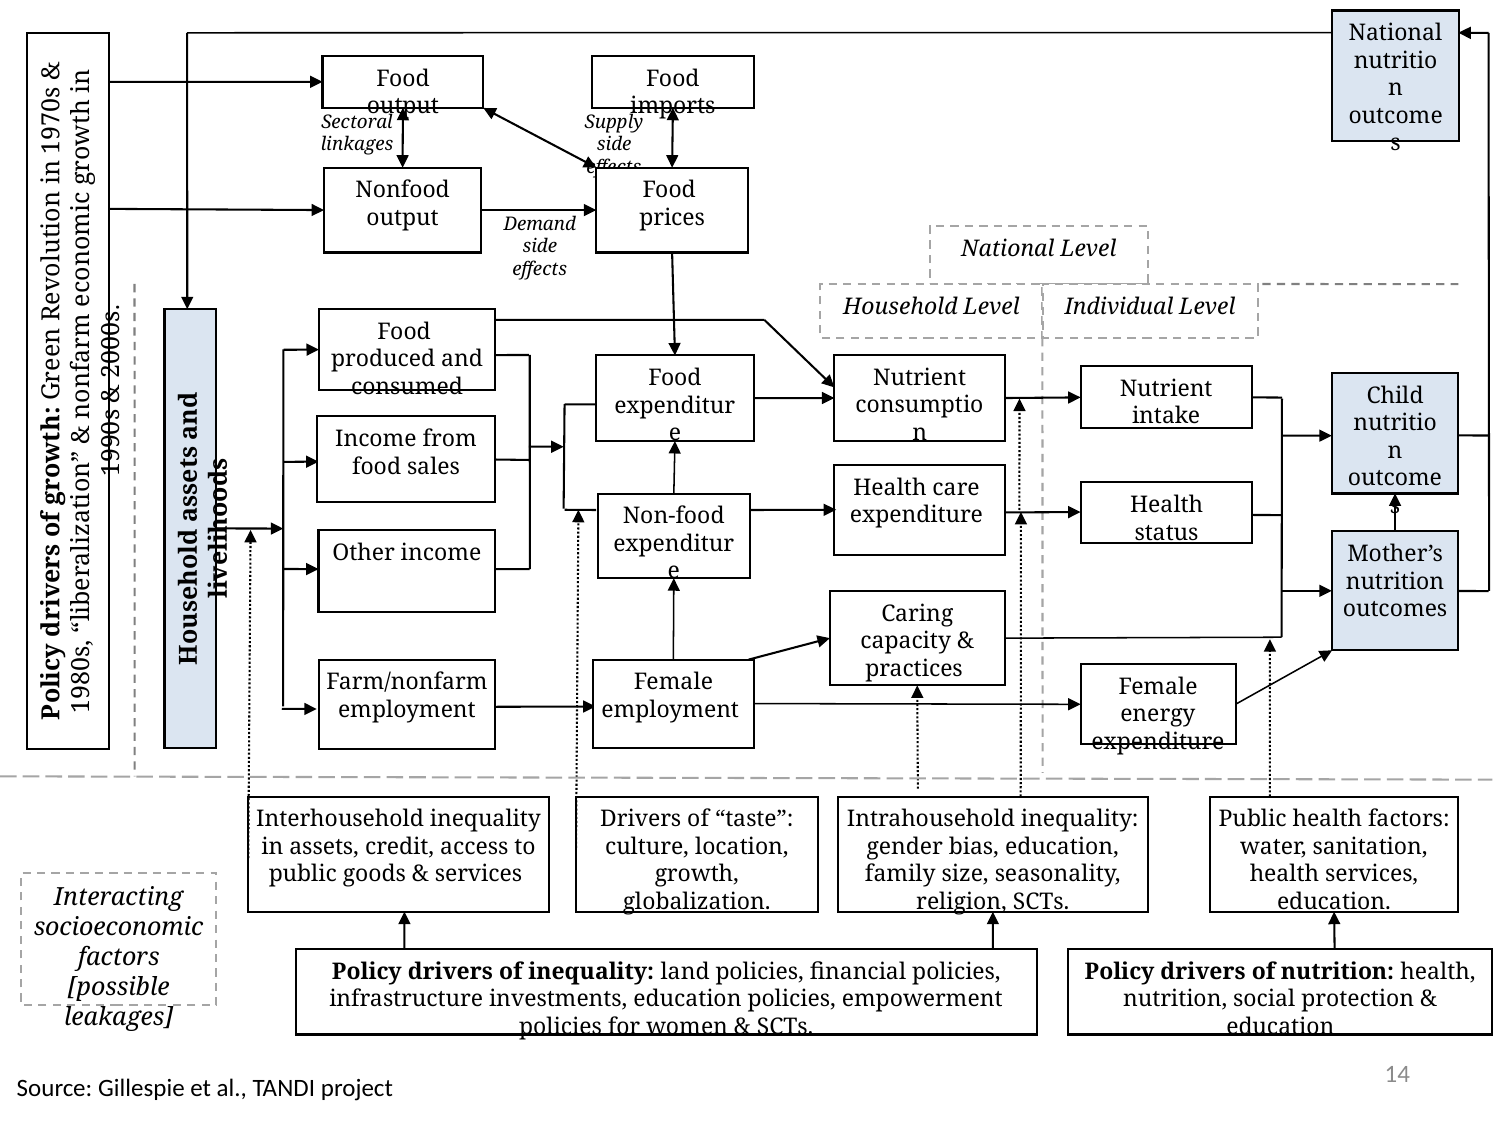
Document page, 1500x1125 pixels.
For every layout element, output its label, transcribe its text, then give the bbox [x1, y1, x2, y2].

text_box Source: Gillespie et al., TANDI project [1, 1064, 409, 1110]
slide_number 14 [1074, 1058, 1425, 1103]
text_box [0, 0, 1500, 1049]
